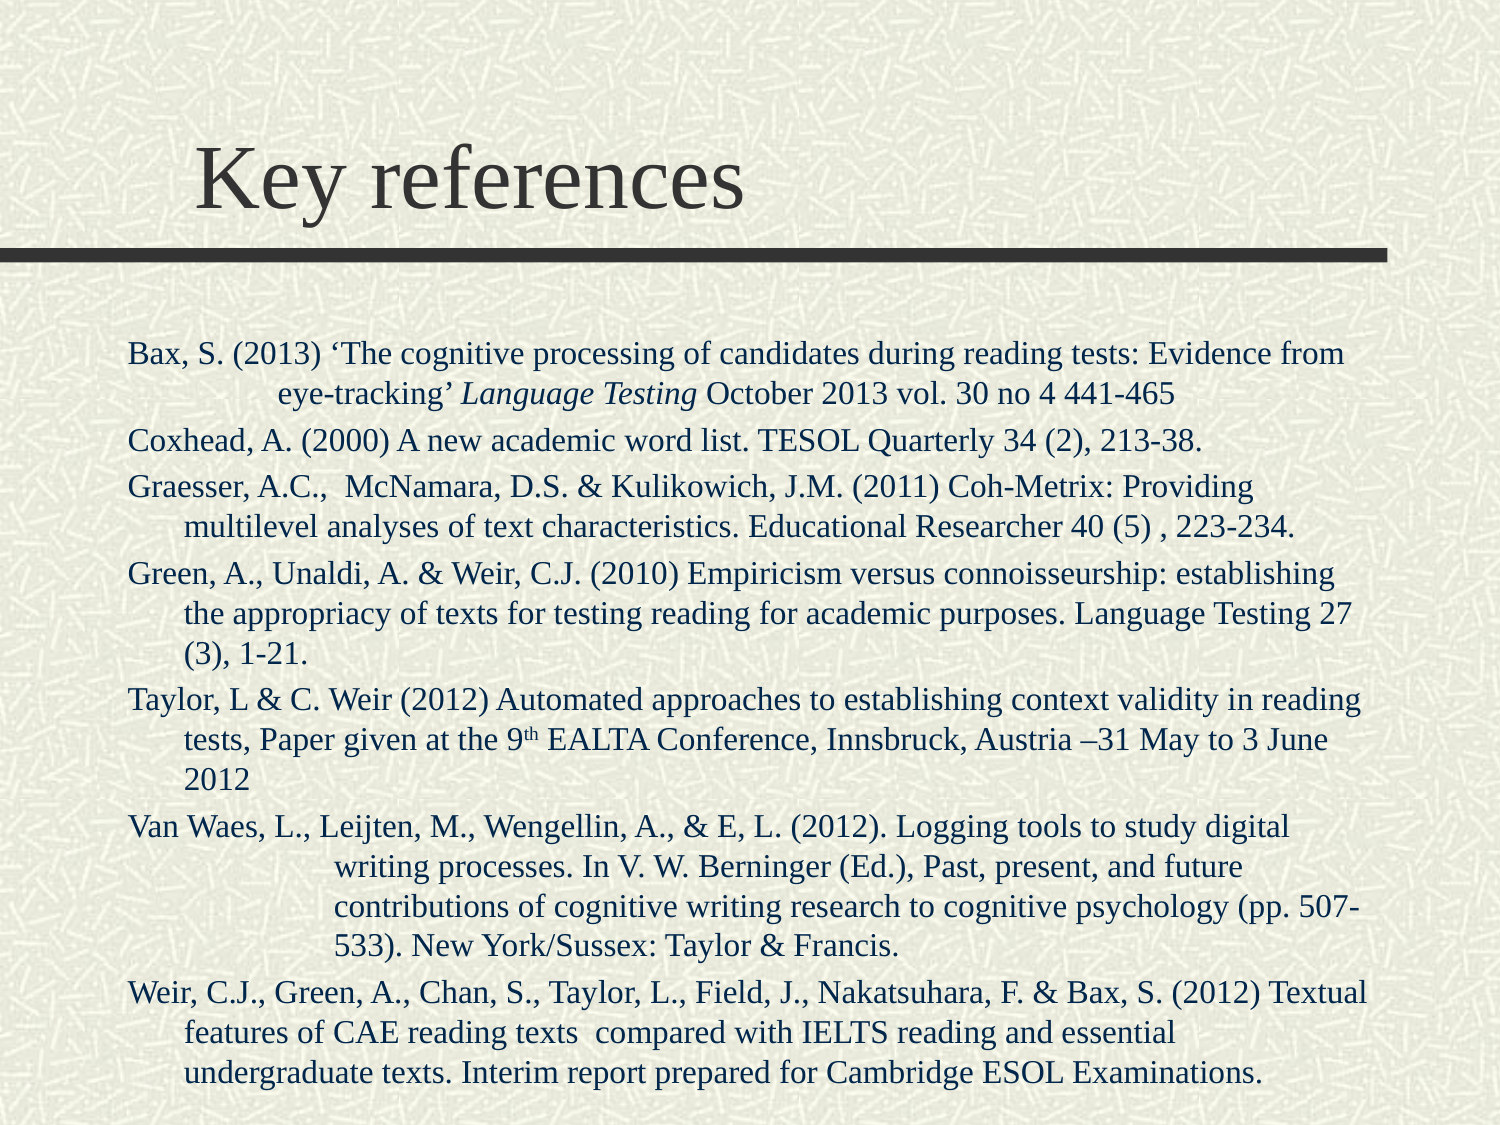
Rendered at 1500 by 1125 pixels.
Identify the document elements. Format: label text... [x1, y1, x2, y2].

title Key references [179, 46, 1455, 235]
list Bax, S. (2013) ‘The cognitive processing of candidates during reading tests: Evidence from eye-tracking’ Language Testing October 2013 vol. 30 no 4 441-465 Coxhead, A. (2000) A new academic word list. TESOL Quarterly 34 (2), 213-38. Graesser, A.C., McNamara, D.S. & Kulikowich, J.M. (2011) Coh-Metrix: Providing multilevel analyses of text characteristics. Educational Researcher 40 (5) , 223-234. Green, A., Unaldi, A. & Weir, C.J. (2010) Empiricism versus connoisseurship: establishing the appropriacy of texts for testing reading for academic purposes. Language Testing 27 (3), 1-21. Taylor, L & C. Weir (2012) Automated approaches to establishing context validity in reading tests, Paper given at the 9th EALTA Conference, Innsbruck, Austria –31 May to 3 June 2012 Van Waes, L., Leijten, M., Wengellin, A., & E, L. (2012). Logging tools to study digital writing processes. In V. W. Berninger (Ed.), Past, present, and future contributions of cognitive writing research to cognitive psychology (pp. 507- 533). New York/Sussex: Taylor & Francis. Weir, C.J., Green, A., Chan, S., Taylor, L., Field, J., Nakatsuhara, F. & Bax, S. (2012) Textual features of CAE reading texts compared with IELTS reading and essential undergraduate texts. Interim report prepared for Cambridge ESOL Examinations. [112, 323, 1388, 1012]
picture [0, 0, 1500, 1125]
